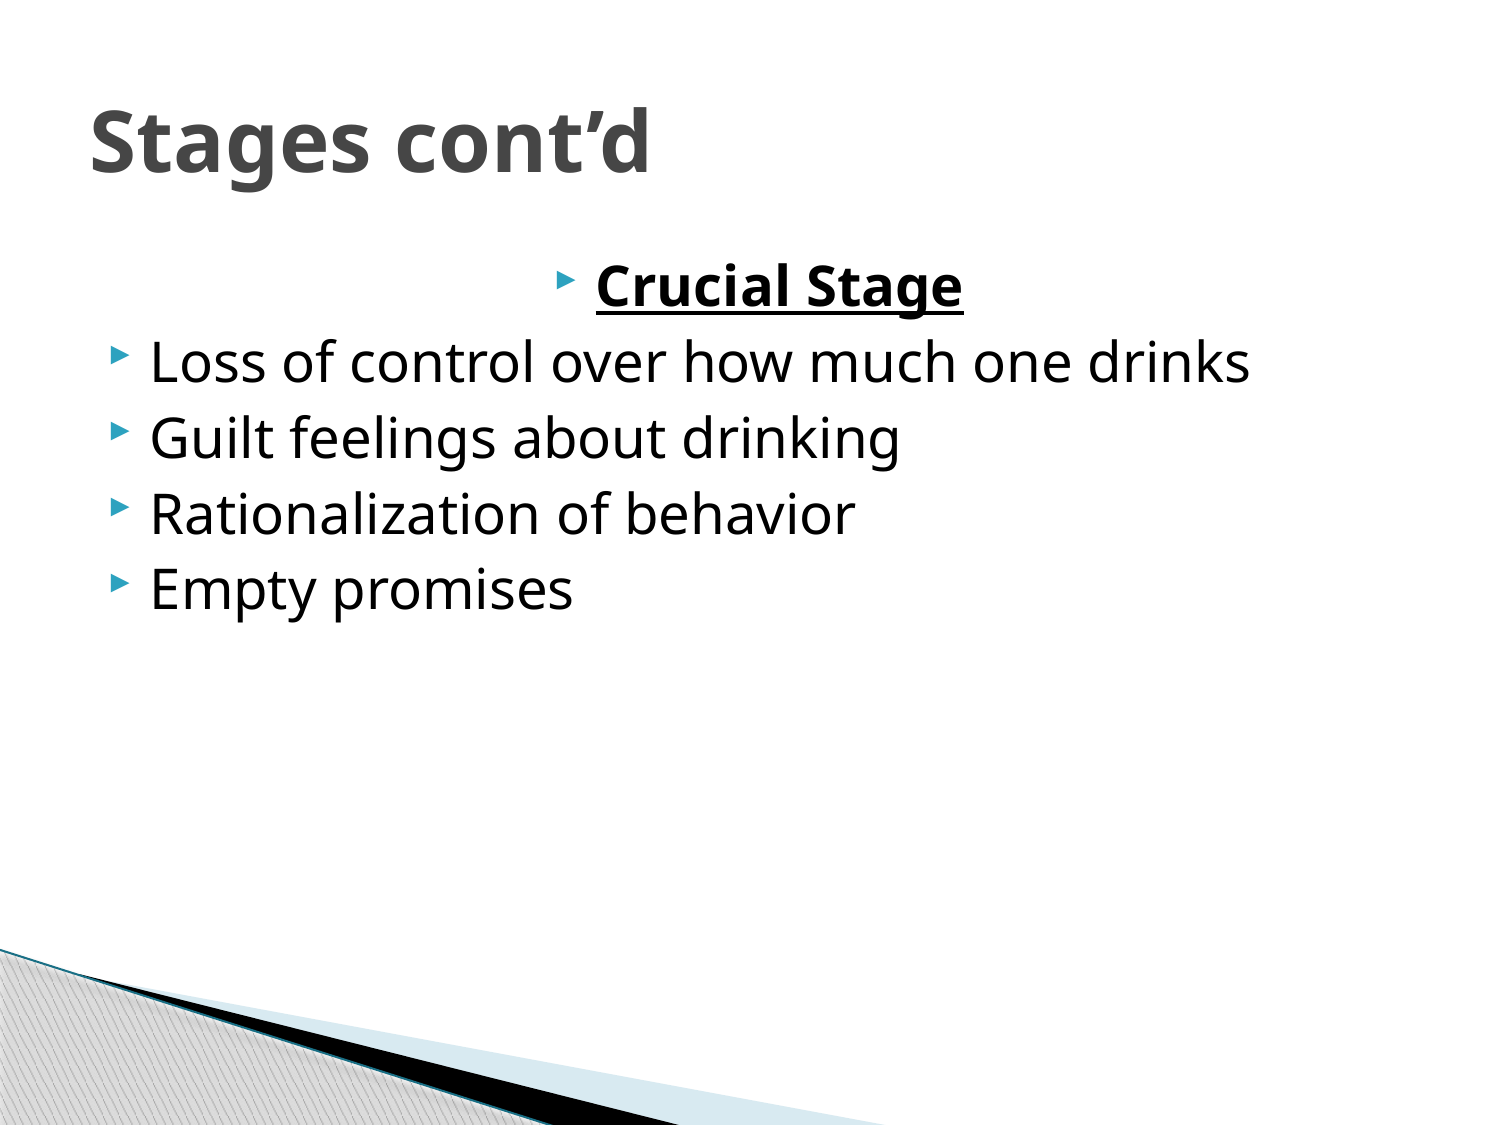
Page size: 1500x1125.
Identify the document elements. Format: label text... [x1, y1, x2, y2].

list Crucial Stage Loss of control over how much one drinks Guilt feelings about drinking Rationalization of behavior Empty promises [75, 243, 1425, 986]
title Stages cont’d [75, 45, 1425, 233]
